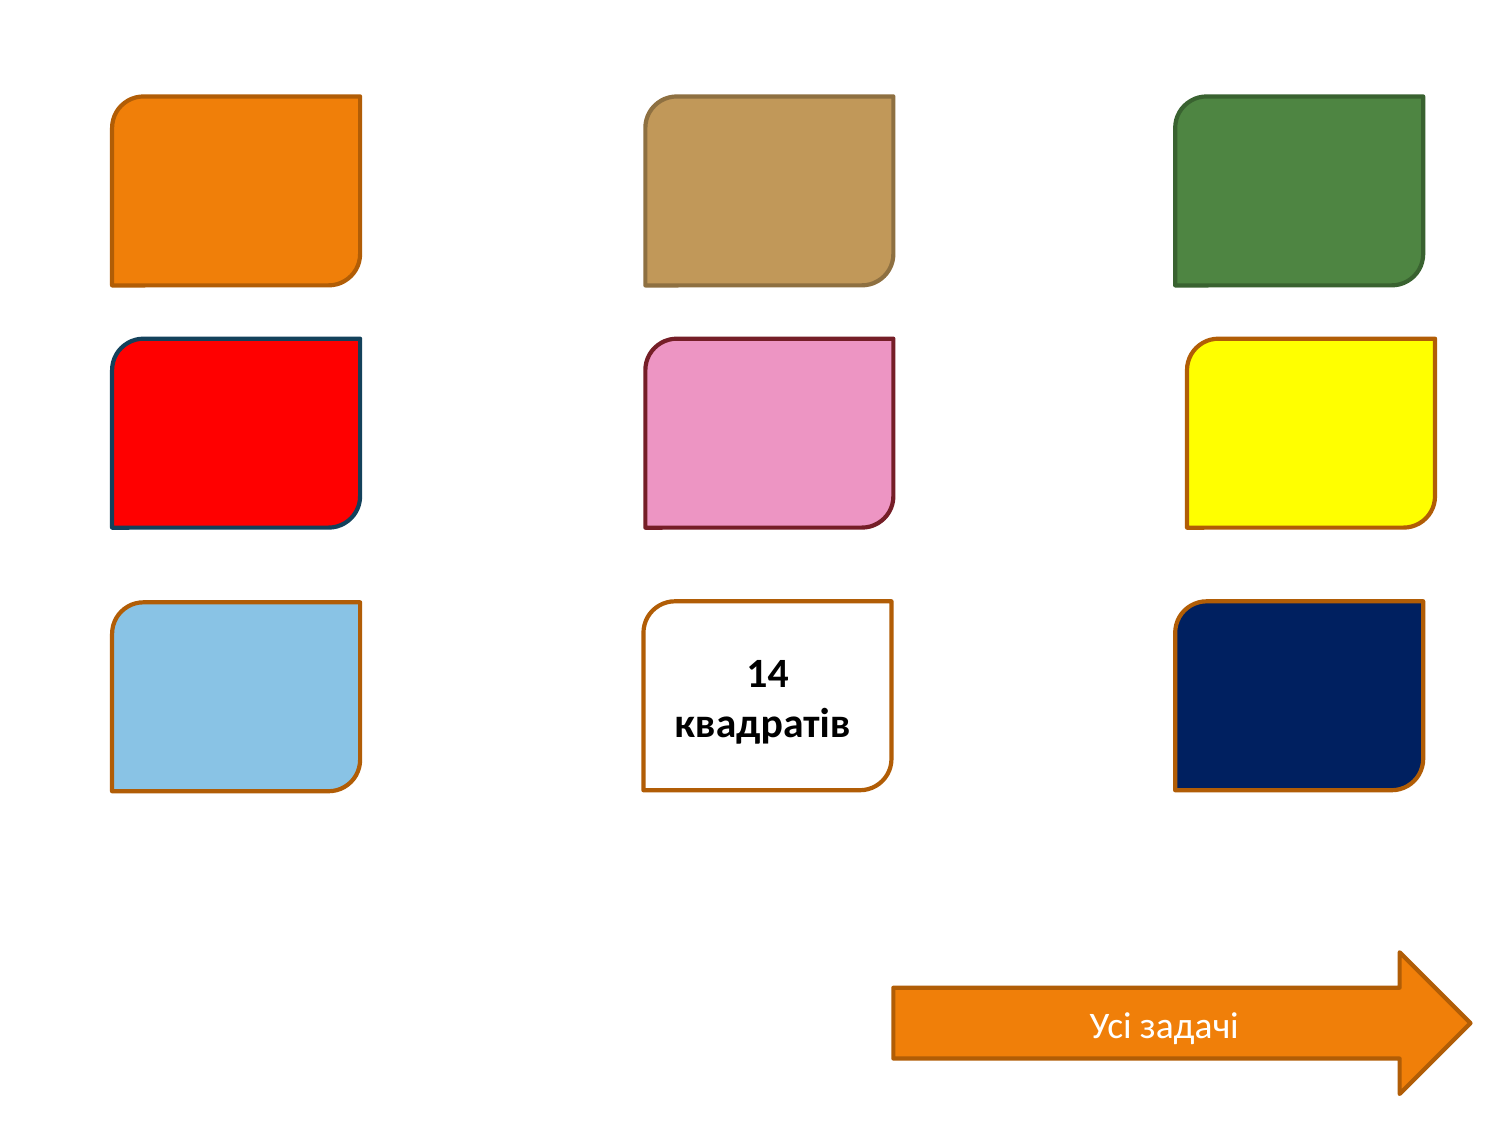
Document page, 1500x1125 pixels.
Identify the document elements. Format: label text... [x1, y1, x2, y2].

text_box Усі задачі [891, 950, 1473, 1096]
text_box [109, 94, 363, 288]
text_box [1173, 94, 1426, 288]
text_box [109, 600, 363, 794]
text_box 14 квадратів [641, 599, 894, 793]
text_box [109, 336, 363, 530]
text_box [643, 94, 896, 288]
text_box [1184, 336, 1438, 530]
text_box [643, 336, 896, 530]
text_box [1173, 599, 1426, 793]
